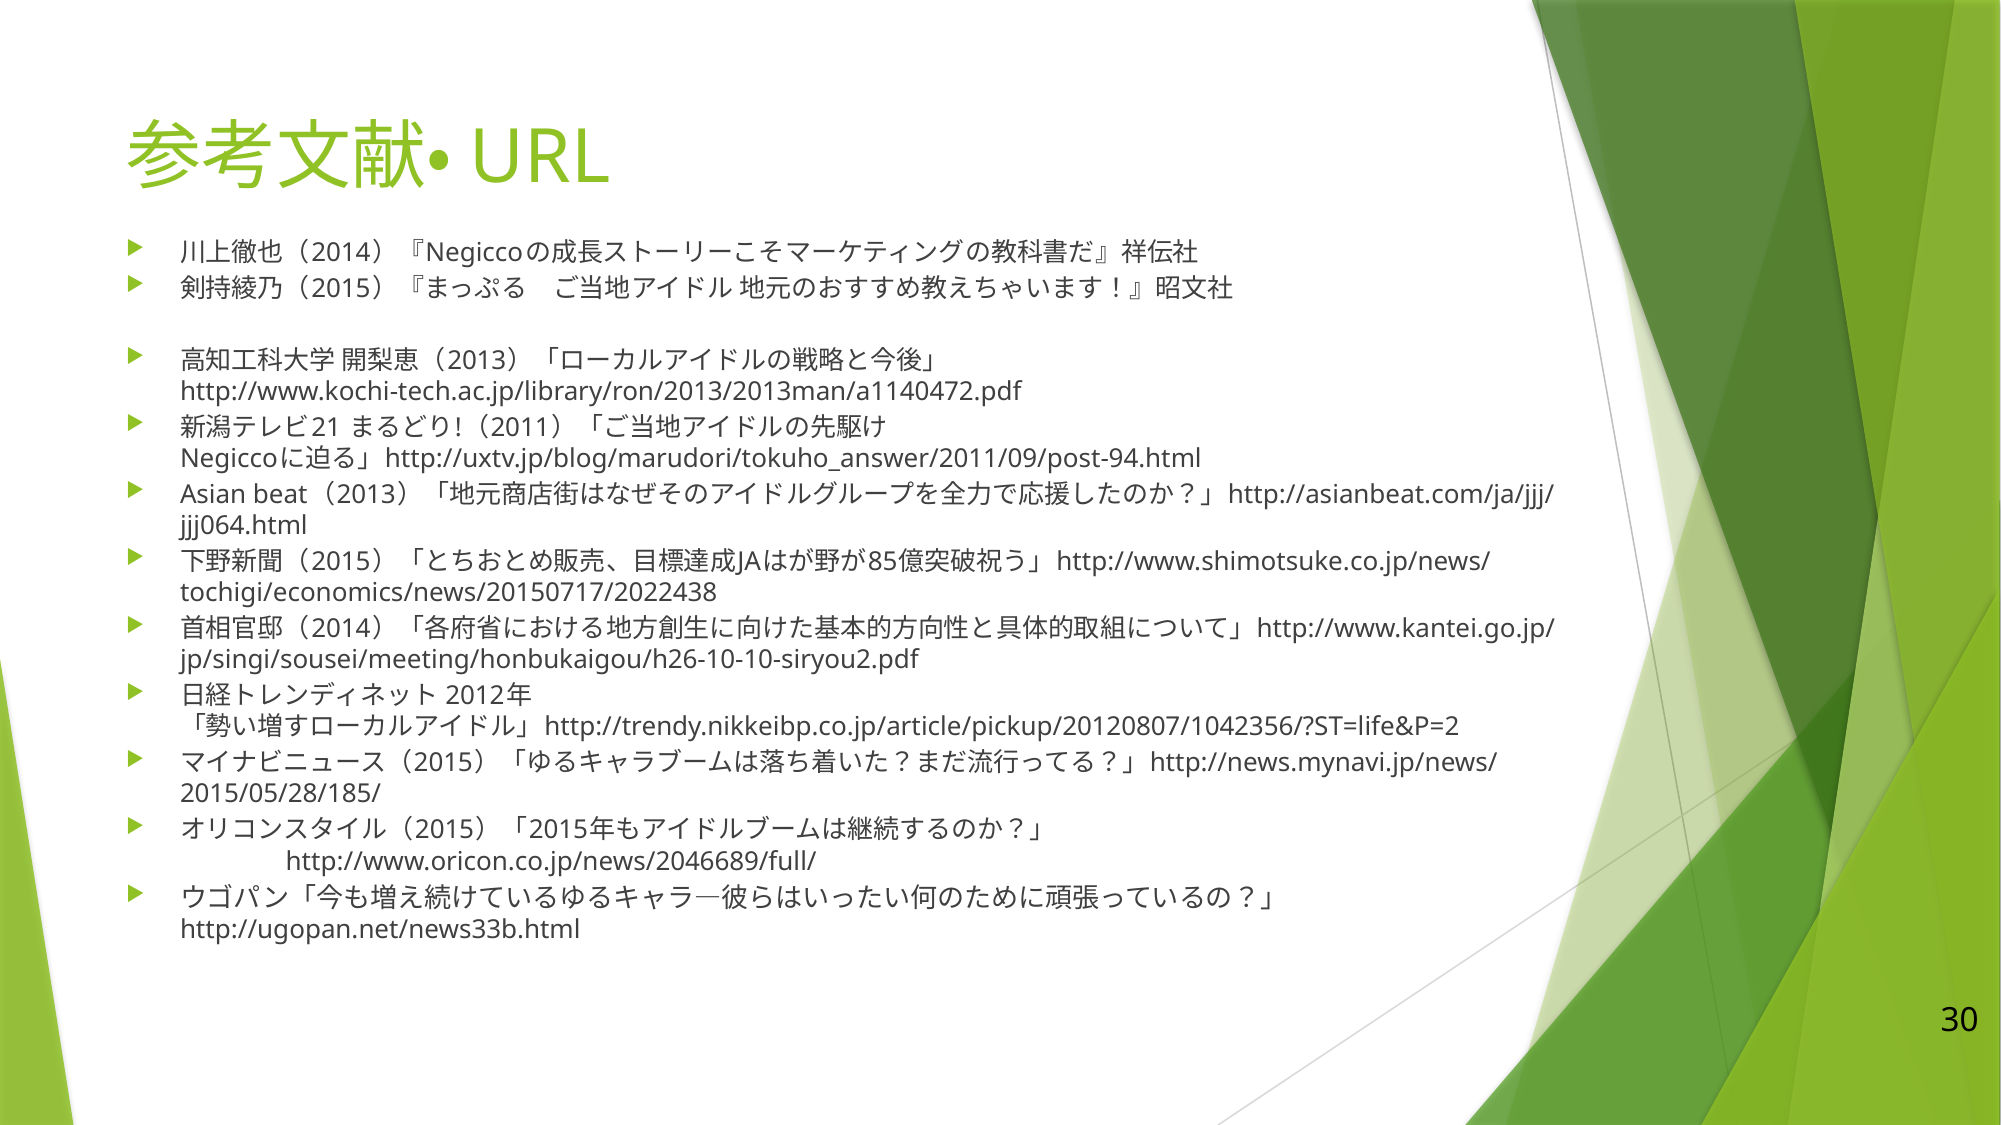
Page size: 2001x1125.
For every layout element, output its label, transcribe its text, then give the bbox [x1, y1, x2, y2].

slide_number 30 [1881, 991, 1994, 1051]
list 川上徹也（2014）『Negiccoの成長ストーリーこそマーケティングの教科書だ』祥伝社 剣持綾乃（2015）『まっぷる ご当地アイドル 地元のおすすめ教えちゃいます！』昭文社 高知工科大学 開梨恵（2013）「ローカルアイドルの戦略と今後」 http://www.kochi-tech.ac.jp/library/ron/2013/2013man/a1140472.pdf 新潟テレビ21 まるどり!（2011）「ご当地アイドルの先駆け Negiccoに迫る」http://uxtv.jp/blog/marudori/tokuho_answer/2011/09/post-94.html Asian beat（2013）「地元商店街はなぜそのアイドルグループを全力で応援したのか？」http://asianbeat.com/ja/jjj/jjj064.html 下野新聞（2015）「とちおとめ販売、目標達成JAはが野が85億突破祝う」http://www.shimotsuke.co.jp/news/tochigi/economics/news/20150717/2022438 首相官邸（2014）「各府省における地方創生に向けた基本的方向性と具体的取組について」http://www.kantei.go.jp/jp/singi/sousei/meeting/honbukaigou/h26-10-10-siryou2.pdf 日経トレンディネット 2012年 「勢い増すローカルアイドル」http://trendy.nikkeibp.co.jp/article/pickup/20120807/1042356/?ST=life&P=2 マイナビニュース（2015）「ゆるキャラブームは落ち着いた？まだ流行ってる？」http://news.mynavi.jp/news/2015/05/28/185/ オリコンスタイル（2015）「2015年もアイドルブームは継続するのか？」 http://www.oricon.co.jp/news/2046689/full/ ウゴパン「今も増え続けているゆるキャラ―彼らはいったい何のために頑張っているの？」 http://ugopan.net/news33b.html [111, 227, 1590, 1067]
title 参考文献・URL [111, 99, 670, 218]
